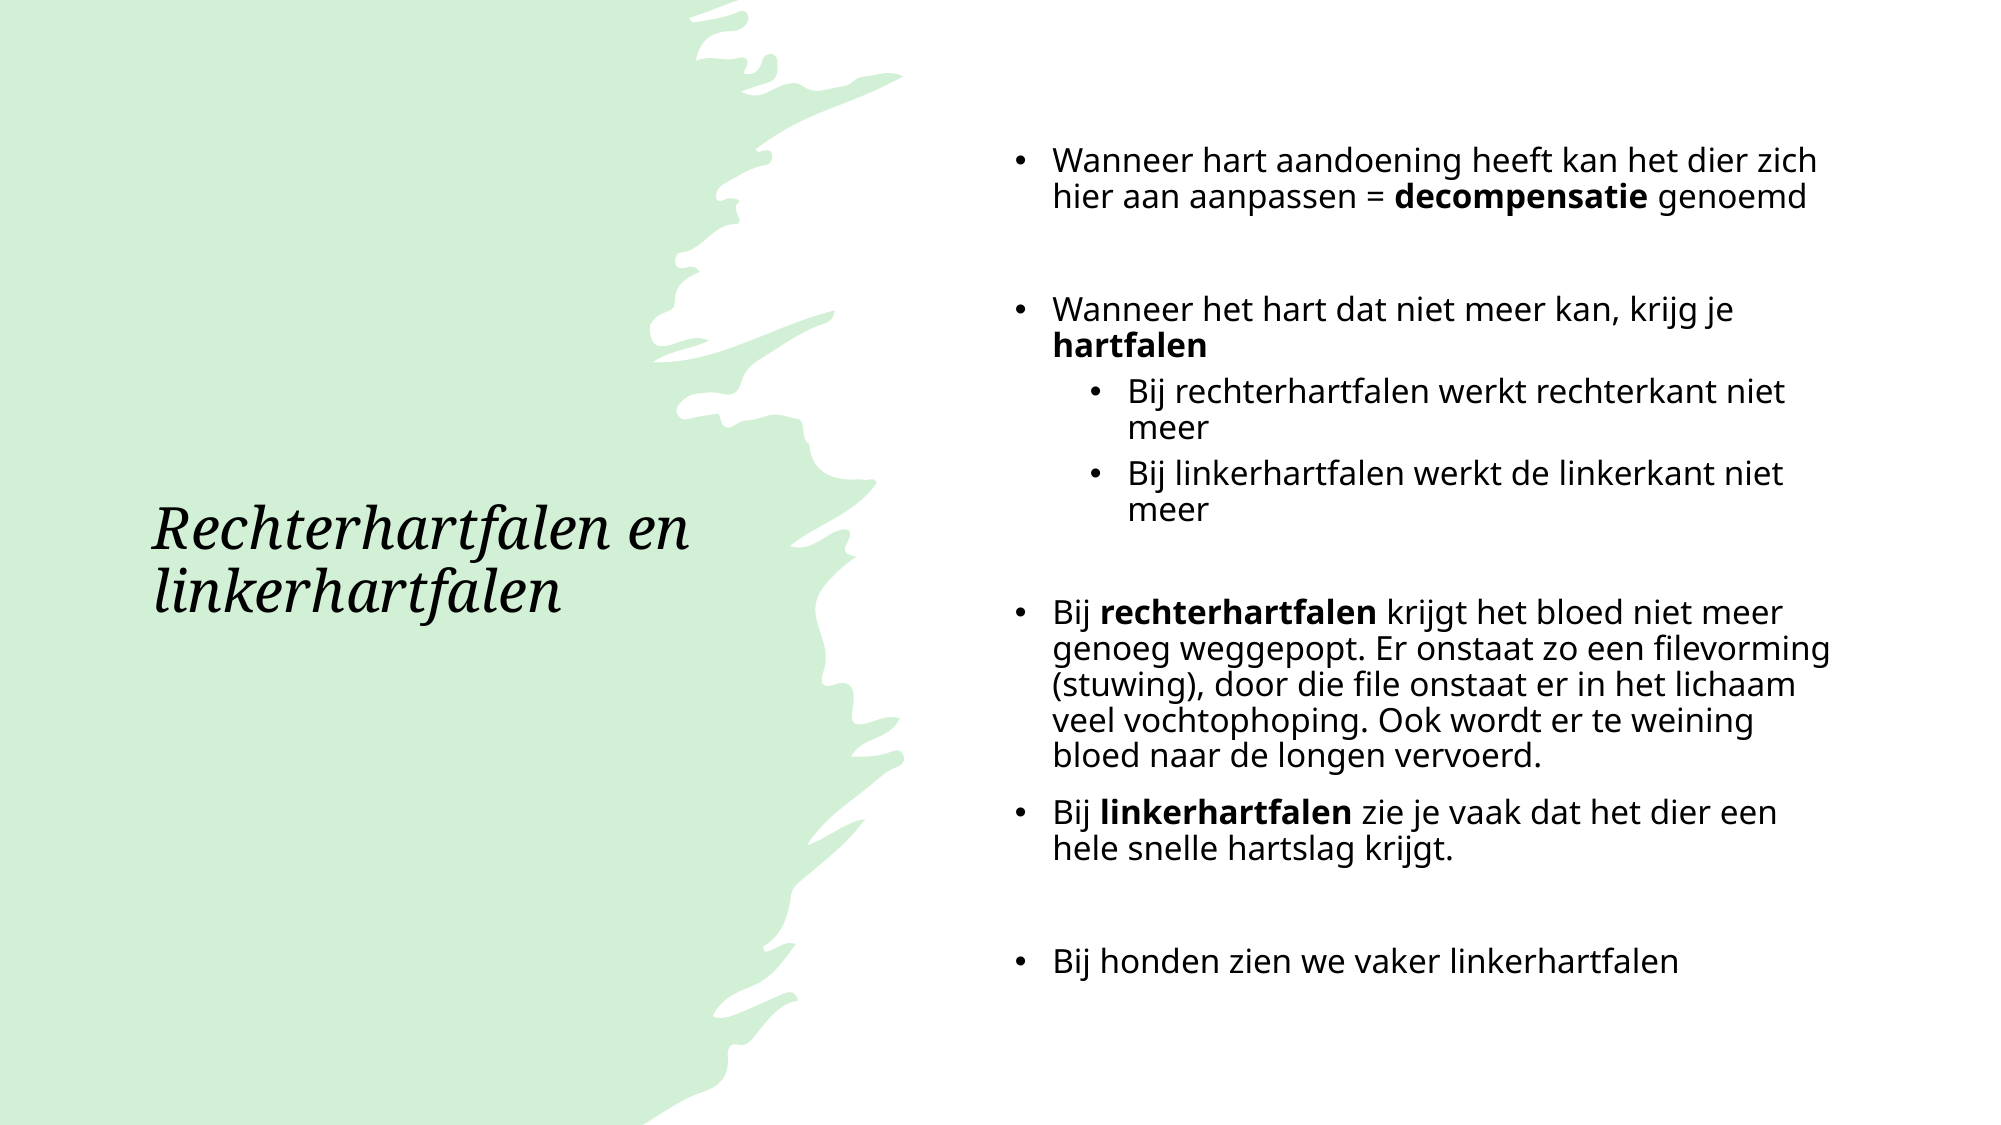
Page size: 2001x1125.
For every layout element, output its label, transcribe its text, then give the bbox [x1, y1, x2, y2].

text_box [645, 0, 2000, 1125]
list Wanneer hart aandoening heeft kan het dier zich hier aan aanpassen = decompensatie genoemd Wanneer het hart dat niet meer kan, krijg je hartfalen Bij rechterhartfalen werkt rechterkant niet meer Bij linkerhartfalen werkt de linkerkant niet meer Bij rechterhartfalen krijgt het bloed niet meer genoeg weggepopt. Er onstaat zo een filevorming (stuwing), door die file onstaat er in het lichaam veel vochtophoping. Ook wordt er te weining bloed naar de longen vervoerd. Bij linkerhartfalen zie je vaak dat het dier een hele snelle hartslag krijgt. Bij honden zien we vaker linkerhartfalen [999, 116, 1863, 1008]
title Rechterhartfalen en linkerhartfalen [137, 116, 716, 1008]
text_box [0, 0, 904, 1125]
